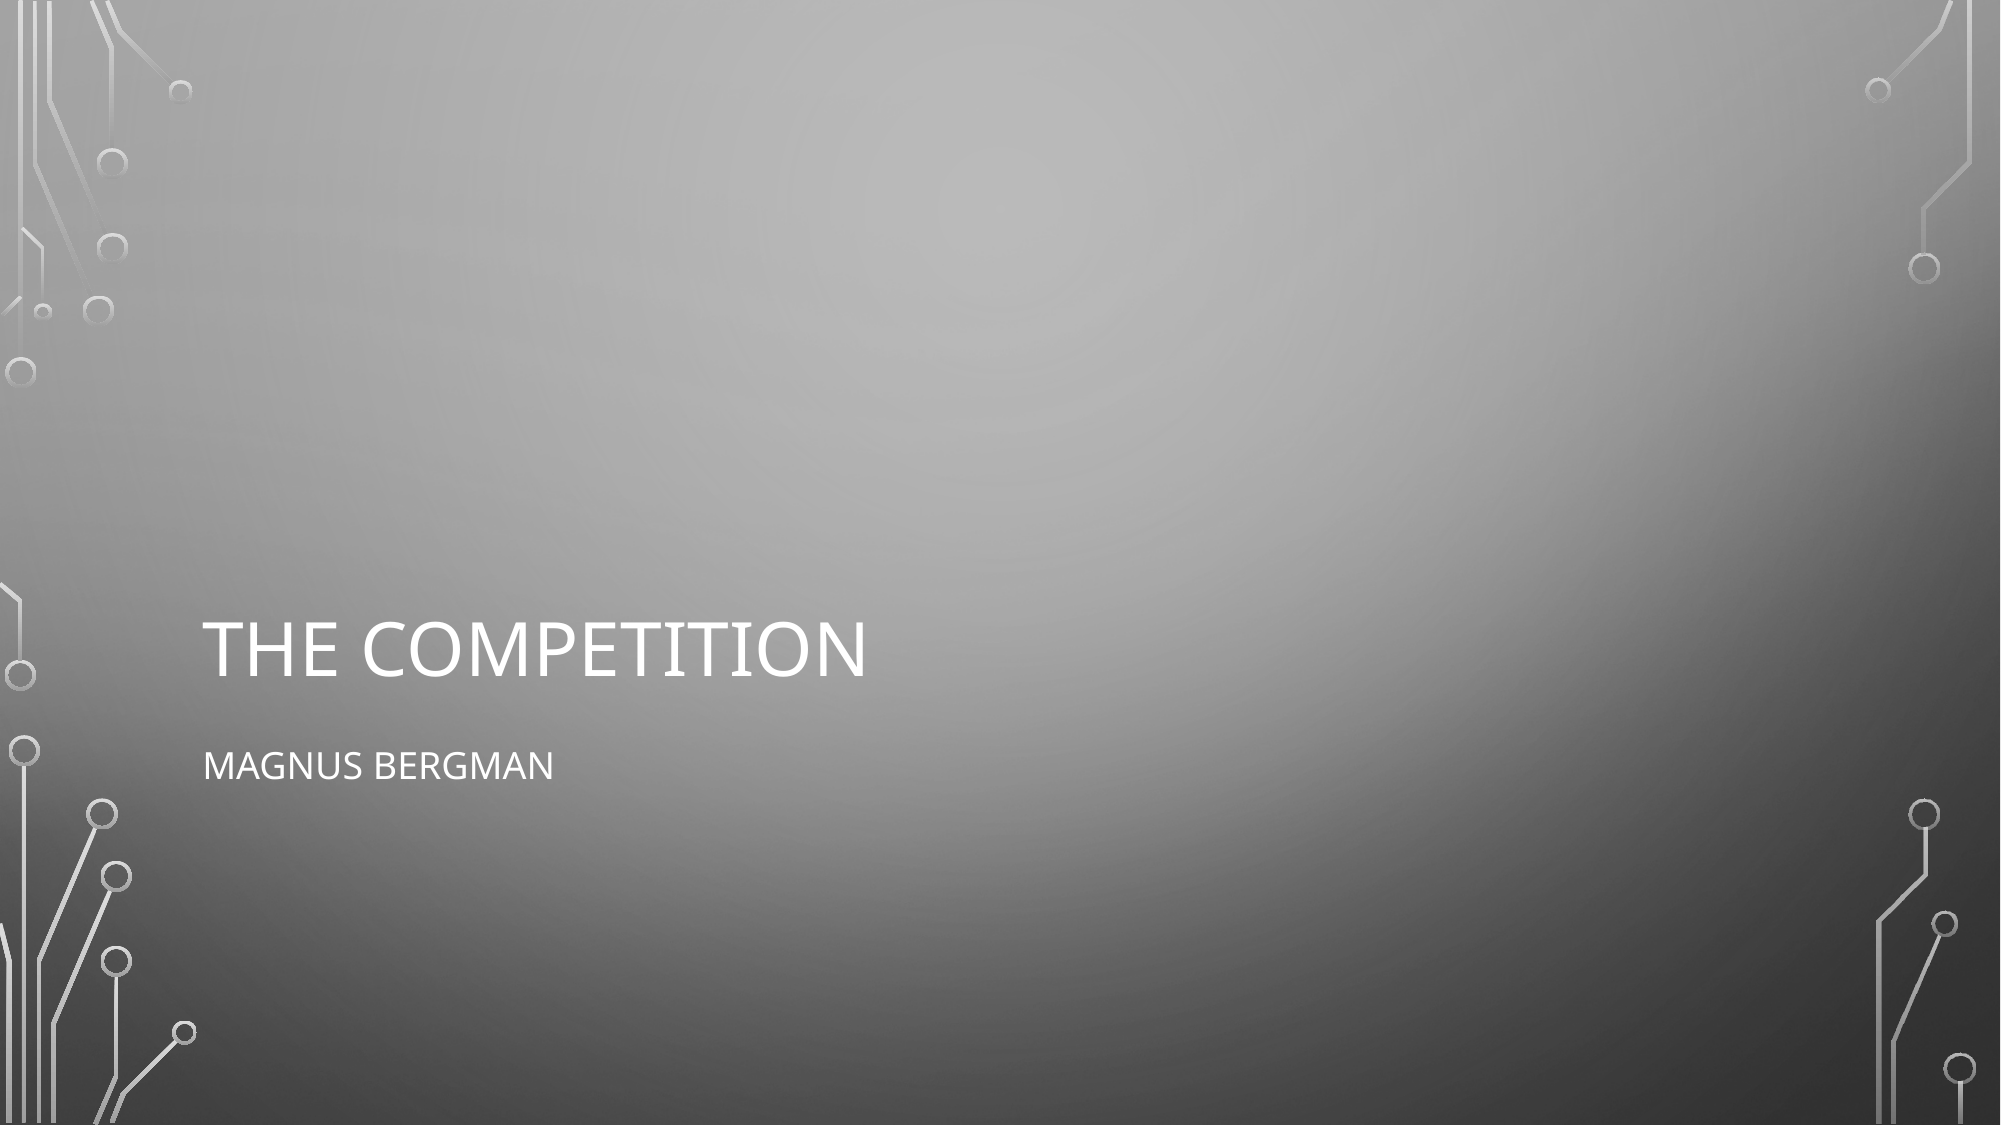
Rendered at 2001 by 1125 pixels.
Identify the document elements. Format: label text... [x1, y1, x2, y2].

list Magnus Bergman [187, 725, 1813, 952]
title The Competition [187, 232, 1813, 701]
